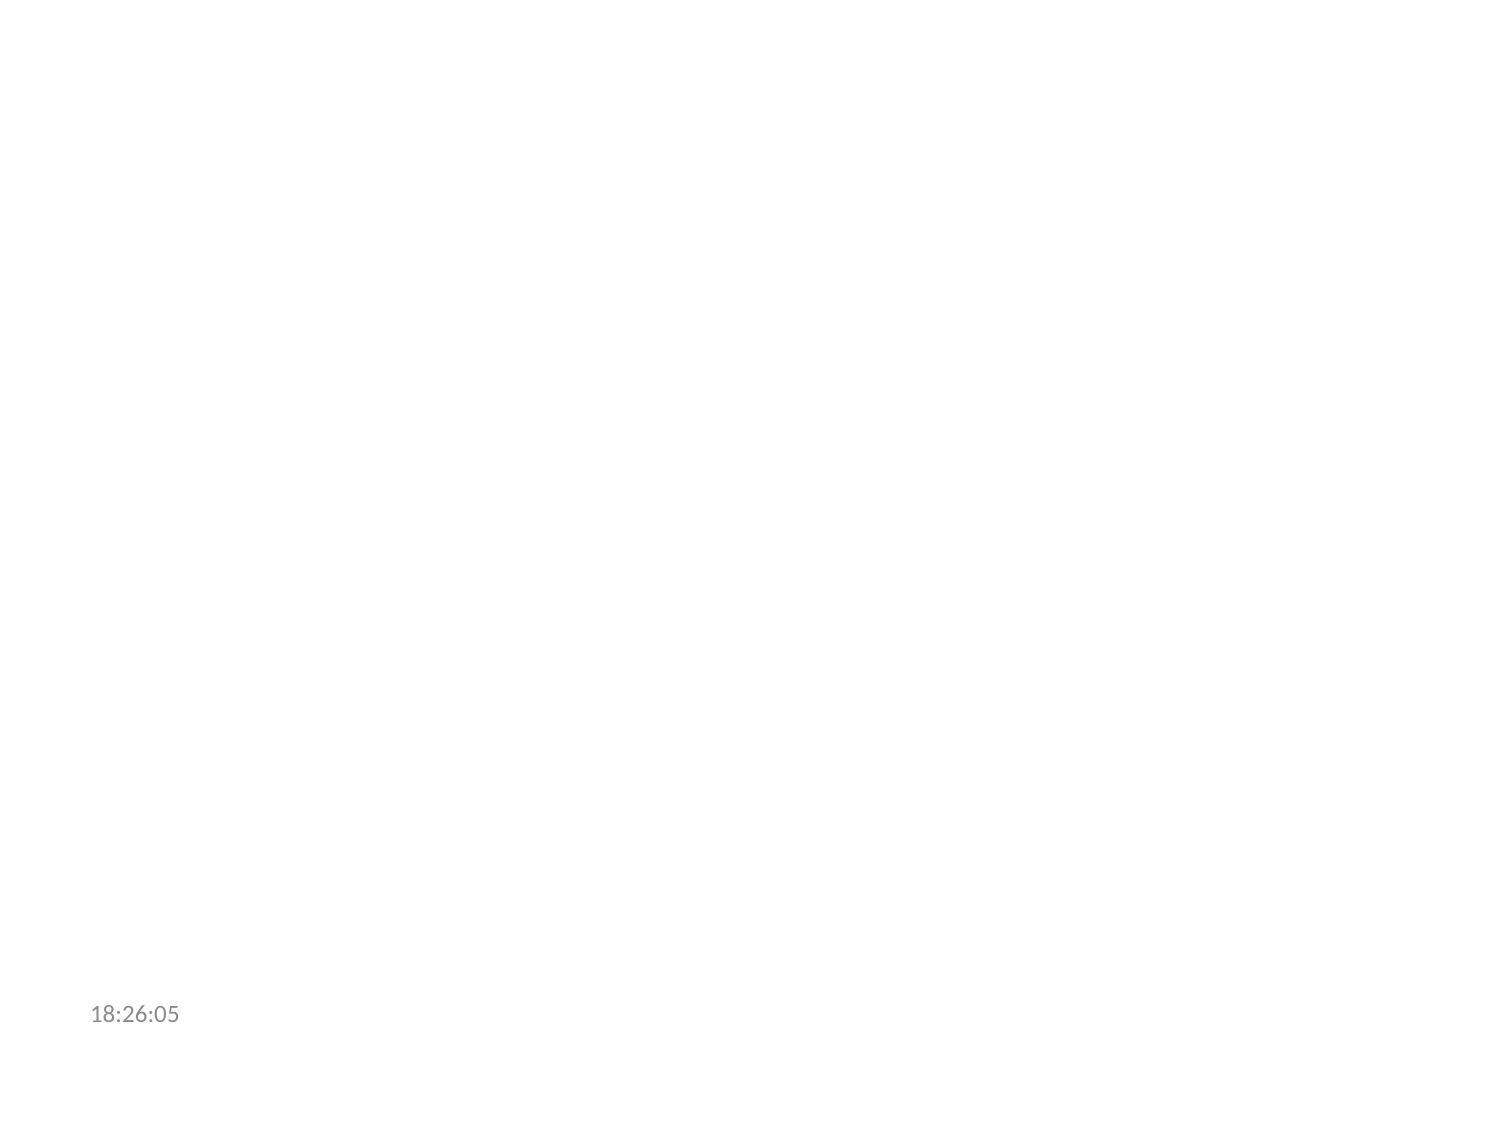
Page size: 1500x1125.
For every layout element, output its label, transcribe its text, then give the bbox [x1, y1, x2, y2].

text_box 15:35:09 [75, 982, 425, 1043]
